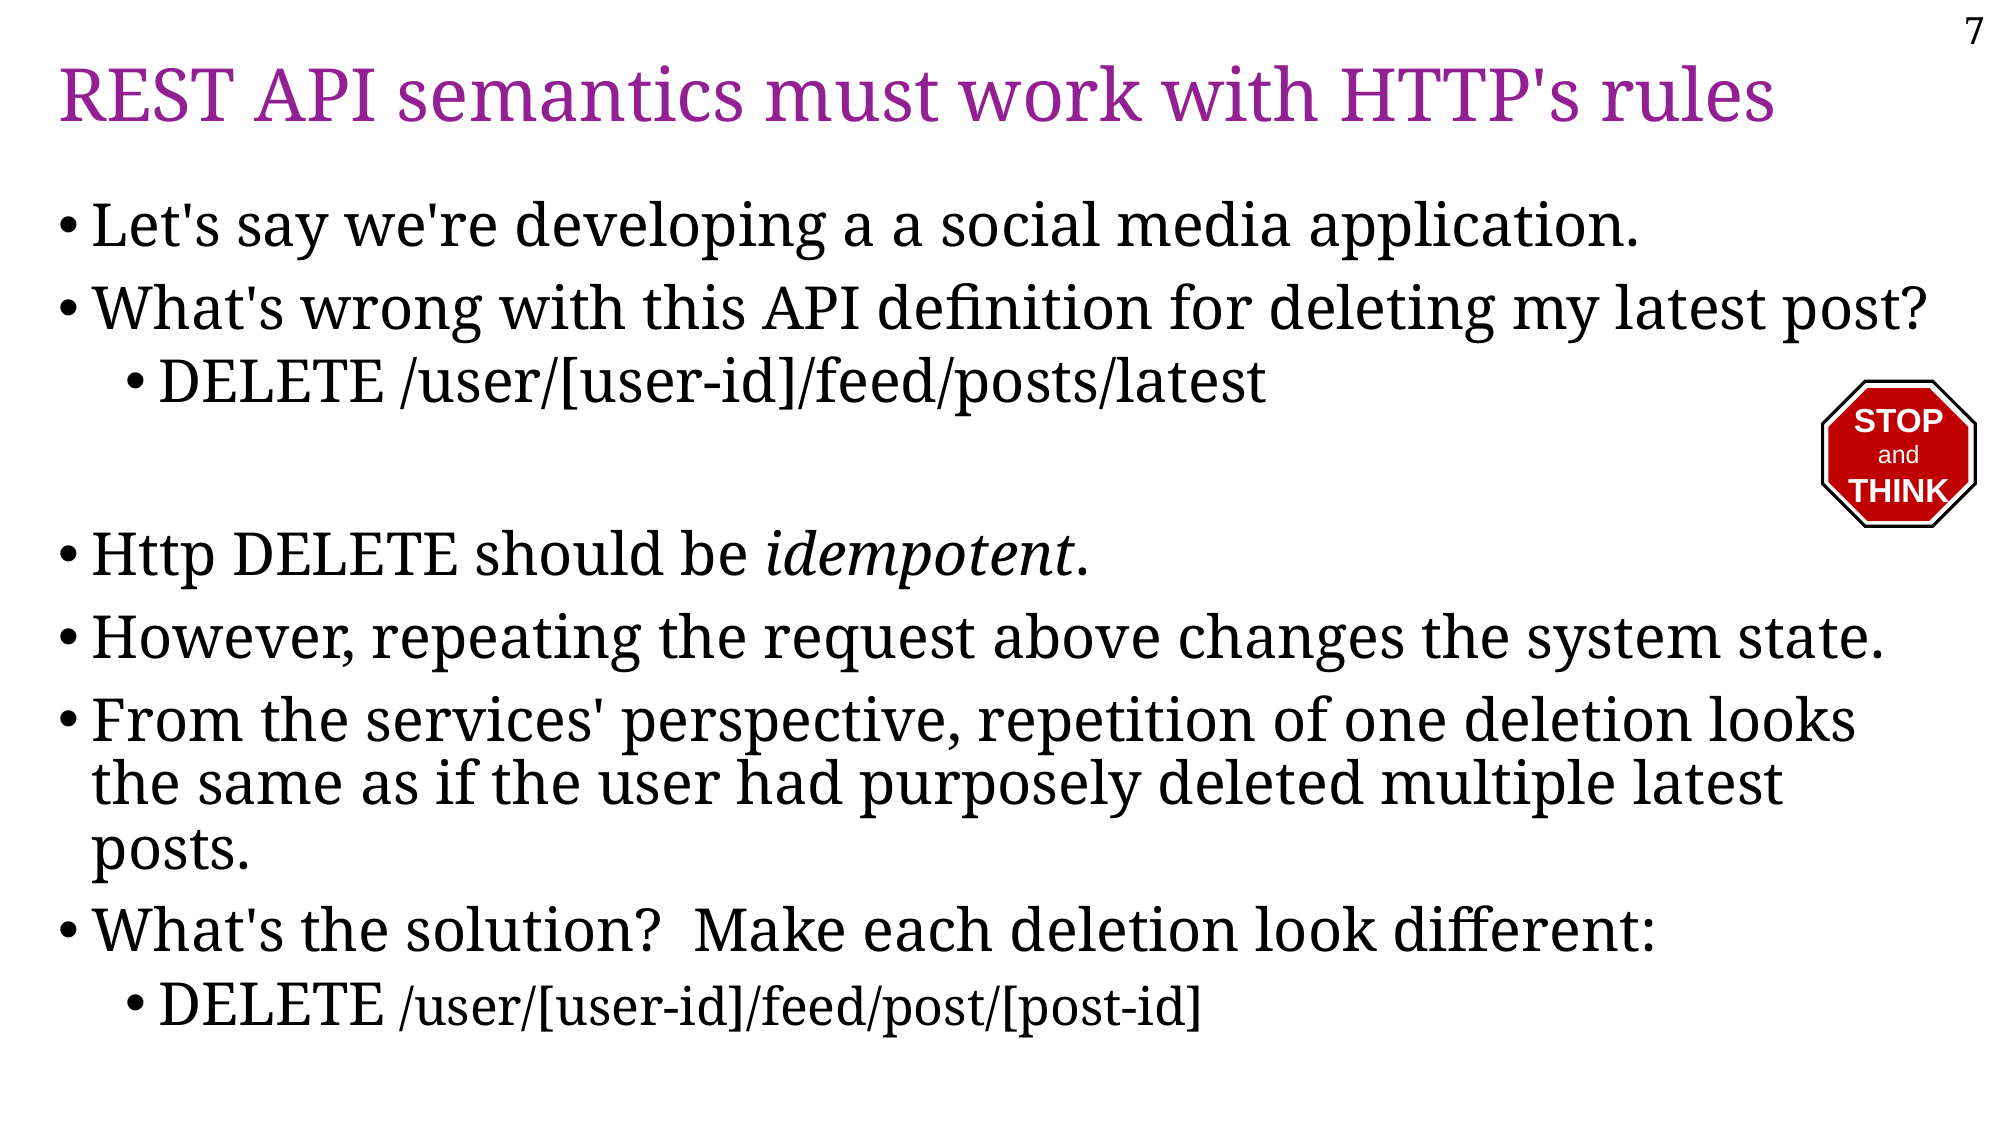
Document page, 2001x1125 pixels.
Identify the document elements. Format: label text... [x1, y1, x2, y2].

title REST API semantics must work with HTTP's rules [43, 25, 1953, 171]
list Let's say we're developing a a social media application. What's wrong with this API definition for deleting my latest post? DELETE /user/[user-id]/feed/posts/latest Http DELETE should be idempotent. However, repeating the request above changes the system state. From the services' perspective, repetition of one deletion looks the same as if the user had purposely deleted multiple latest posts. What's the solution? Make each deletion look different: DELETE /user/[user-id]/feed/post/[post-id] [43, 188, 1953, 1106]
text_box 7 [1901, 0, 2000, 60]
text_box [1822, 381, 1976, 527]
